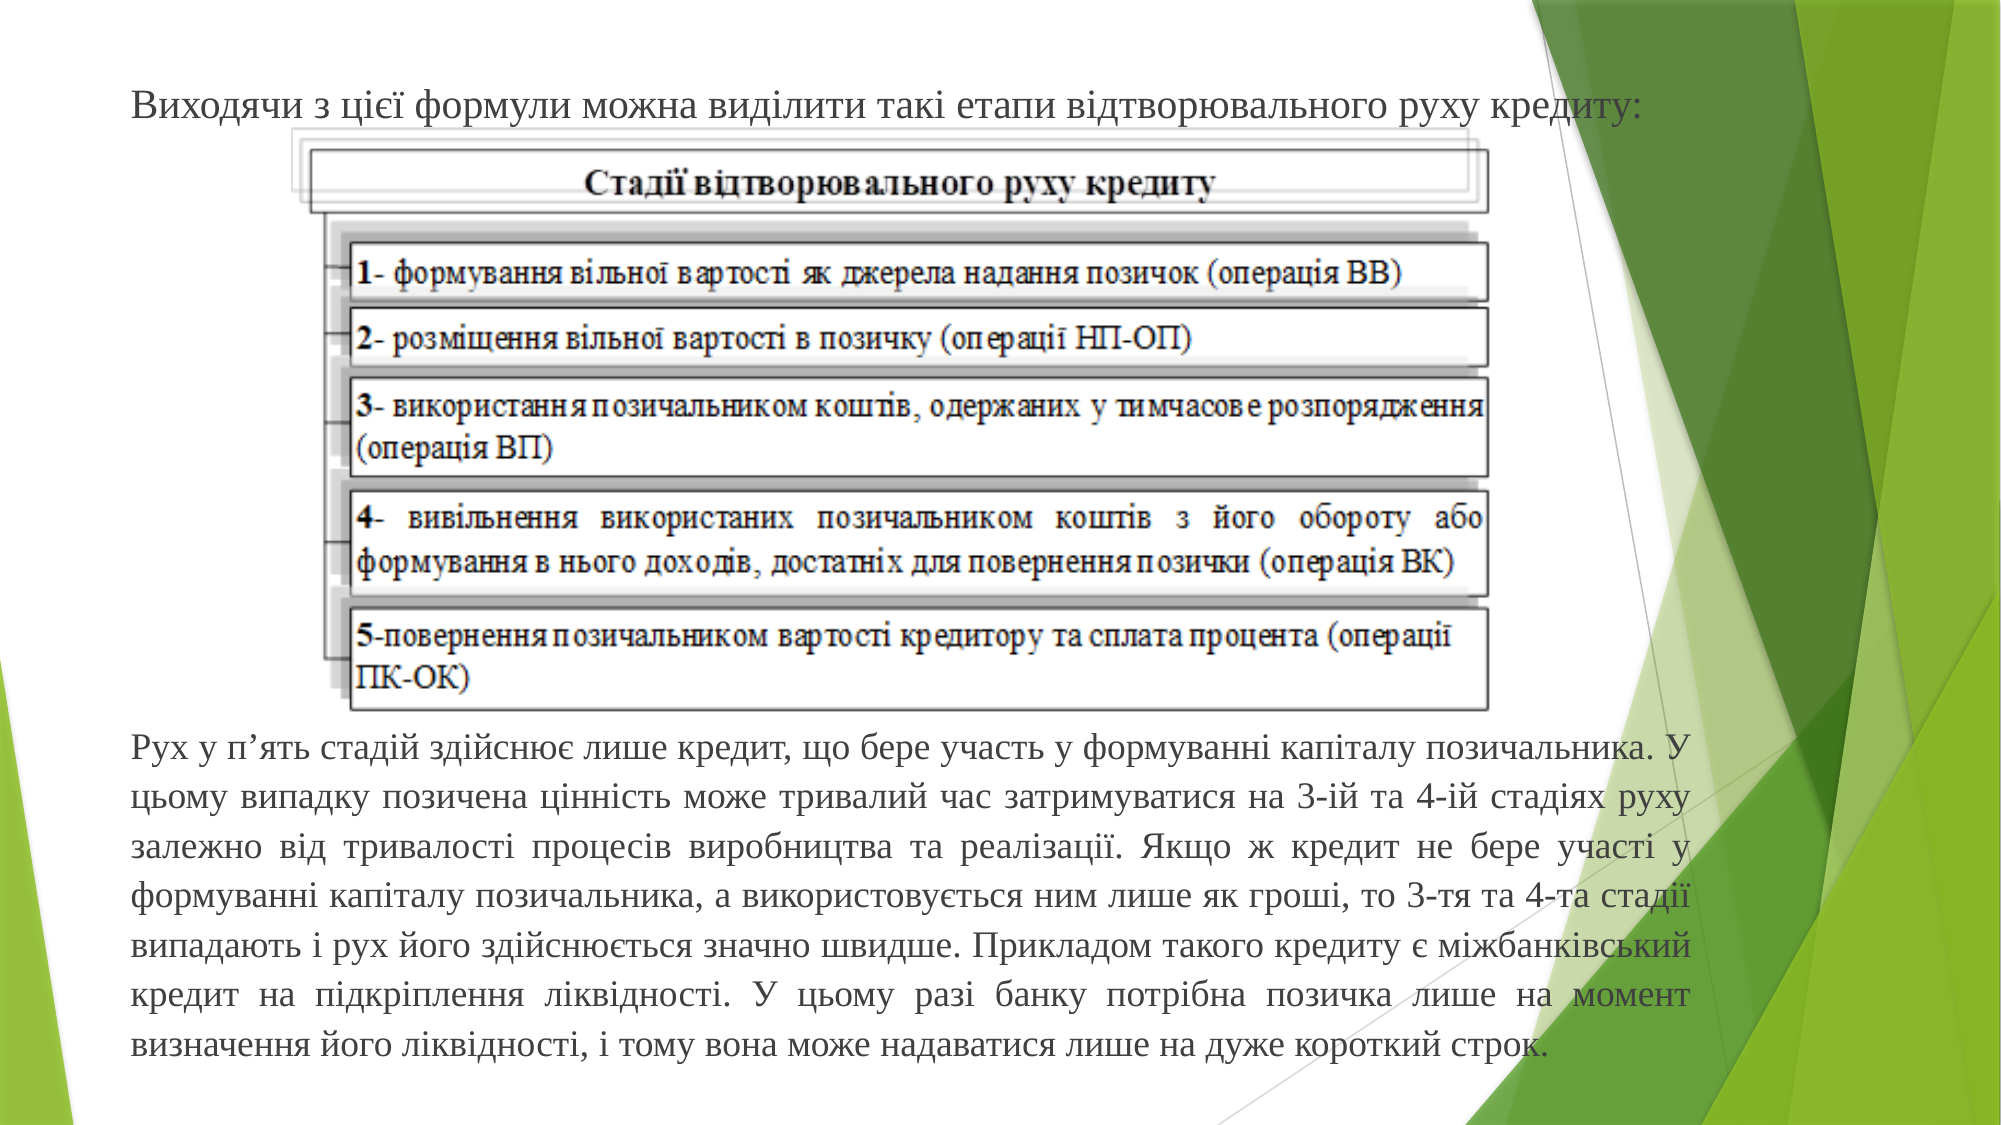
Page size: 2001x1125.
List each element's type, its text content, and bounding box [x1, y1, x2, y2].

picture [290, 125, 1528, 732]
list Виходячи з цієї формули можна виділити такі етапи відтворювального руху кредиту: Рух у п’ять стадій здійснює лише кредит, що бере участь у формуванні капіталу позичальника. У цьому випадку позичена цінність може тривалий час затримуватися на 3-ій та 4-ій стадіях руху залежно від тривалості процесів виробництва та реалізації. Якщо ж кредит не бере участі у формуванні капіталу позичальника, а використовується ним лише як гроші, то 3-тя та 4-та стадії випадають і рух його здійснюється значно швидше. Прикладом такого кредиту є міжбанківський кредит на підкріплення ліквідності. У цьому разі банку потрібна позичка лише на момент визначення його ліквідності, і тому вона може надаватися лише на дуже короткий строк. [115, 59, 1708, 1080]
